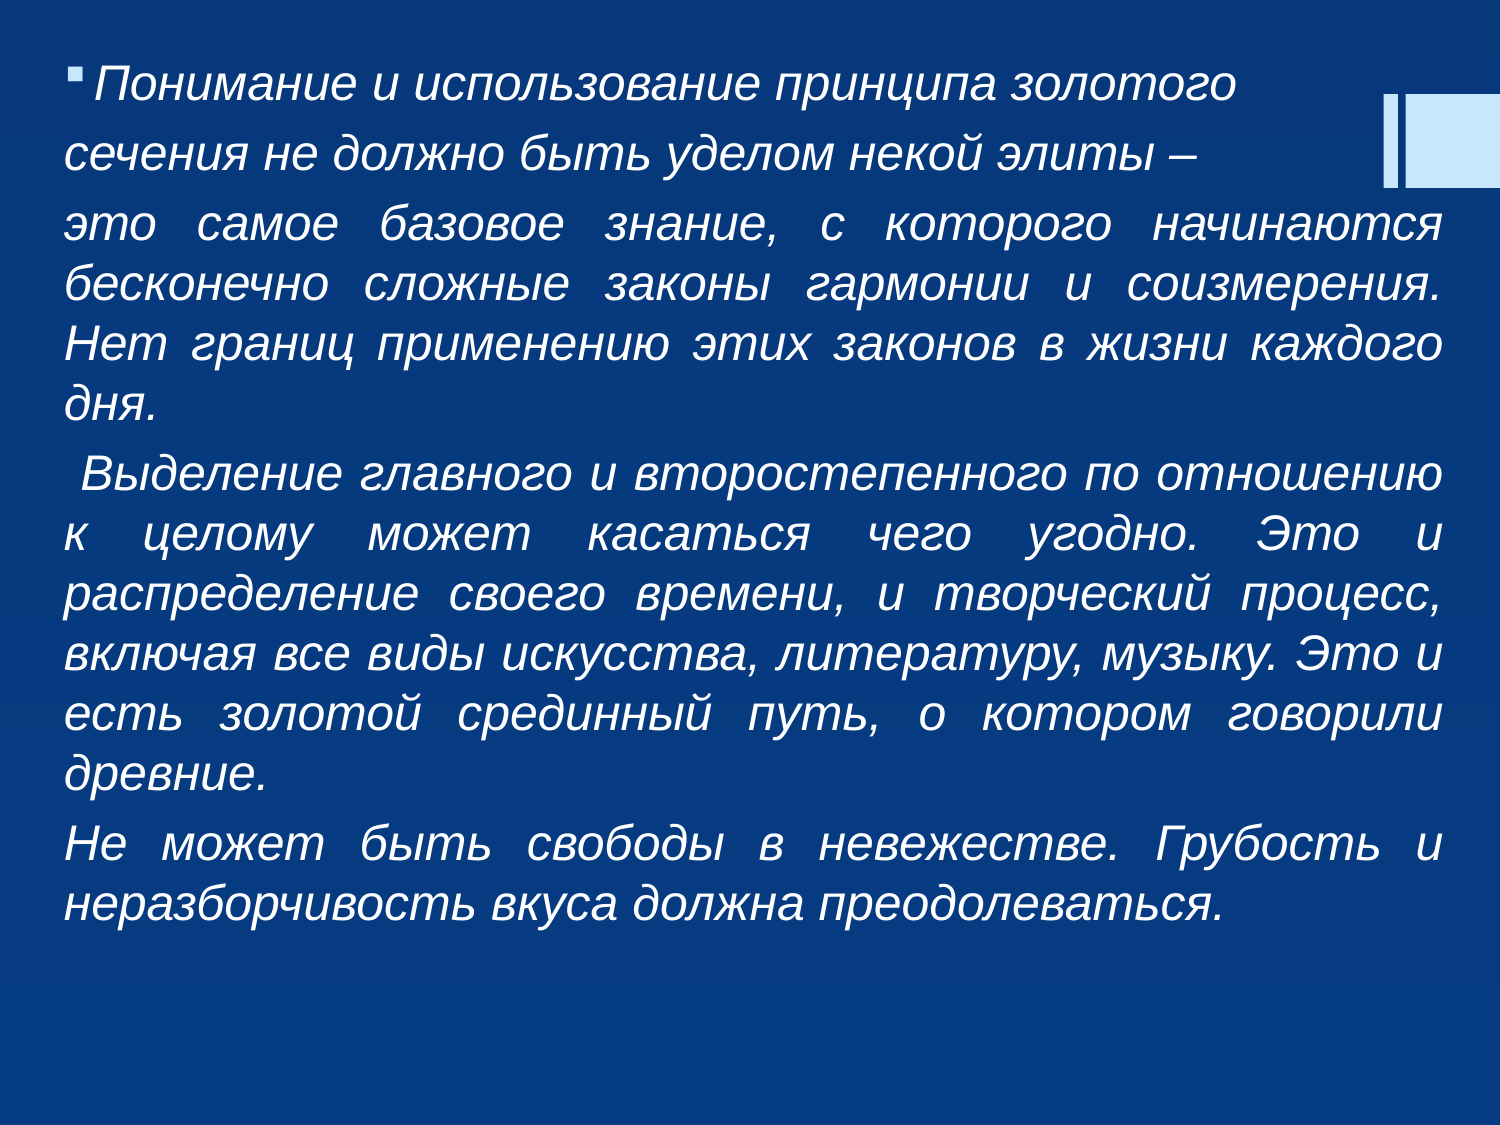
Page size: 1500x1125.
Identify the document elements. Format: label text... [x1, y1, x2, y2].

list Понимание и использование принципа золотого сечения не должно быть уделом некой элиты – это самое базовое знание, с которого начинаются бесконечно сложные законы гармонии и соизмерения. Нет границ применению этих законов в жизни каждого дня. Выделение главного и второстепенного по отношению к целому может касаться чего угодно. Это и распределение своего времени, и творческий процесс, включая все виды искусства, литературу, музыку. Это и есть золотой срединный путь, о котором говорили древние. Не может быть свободы в невежестве. Грубость и неразборчивость вкуса должна преодолеваться. [41, 42, 1459, 1035]
